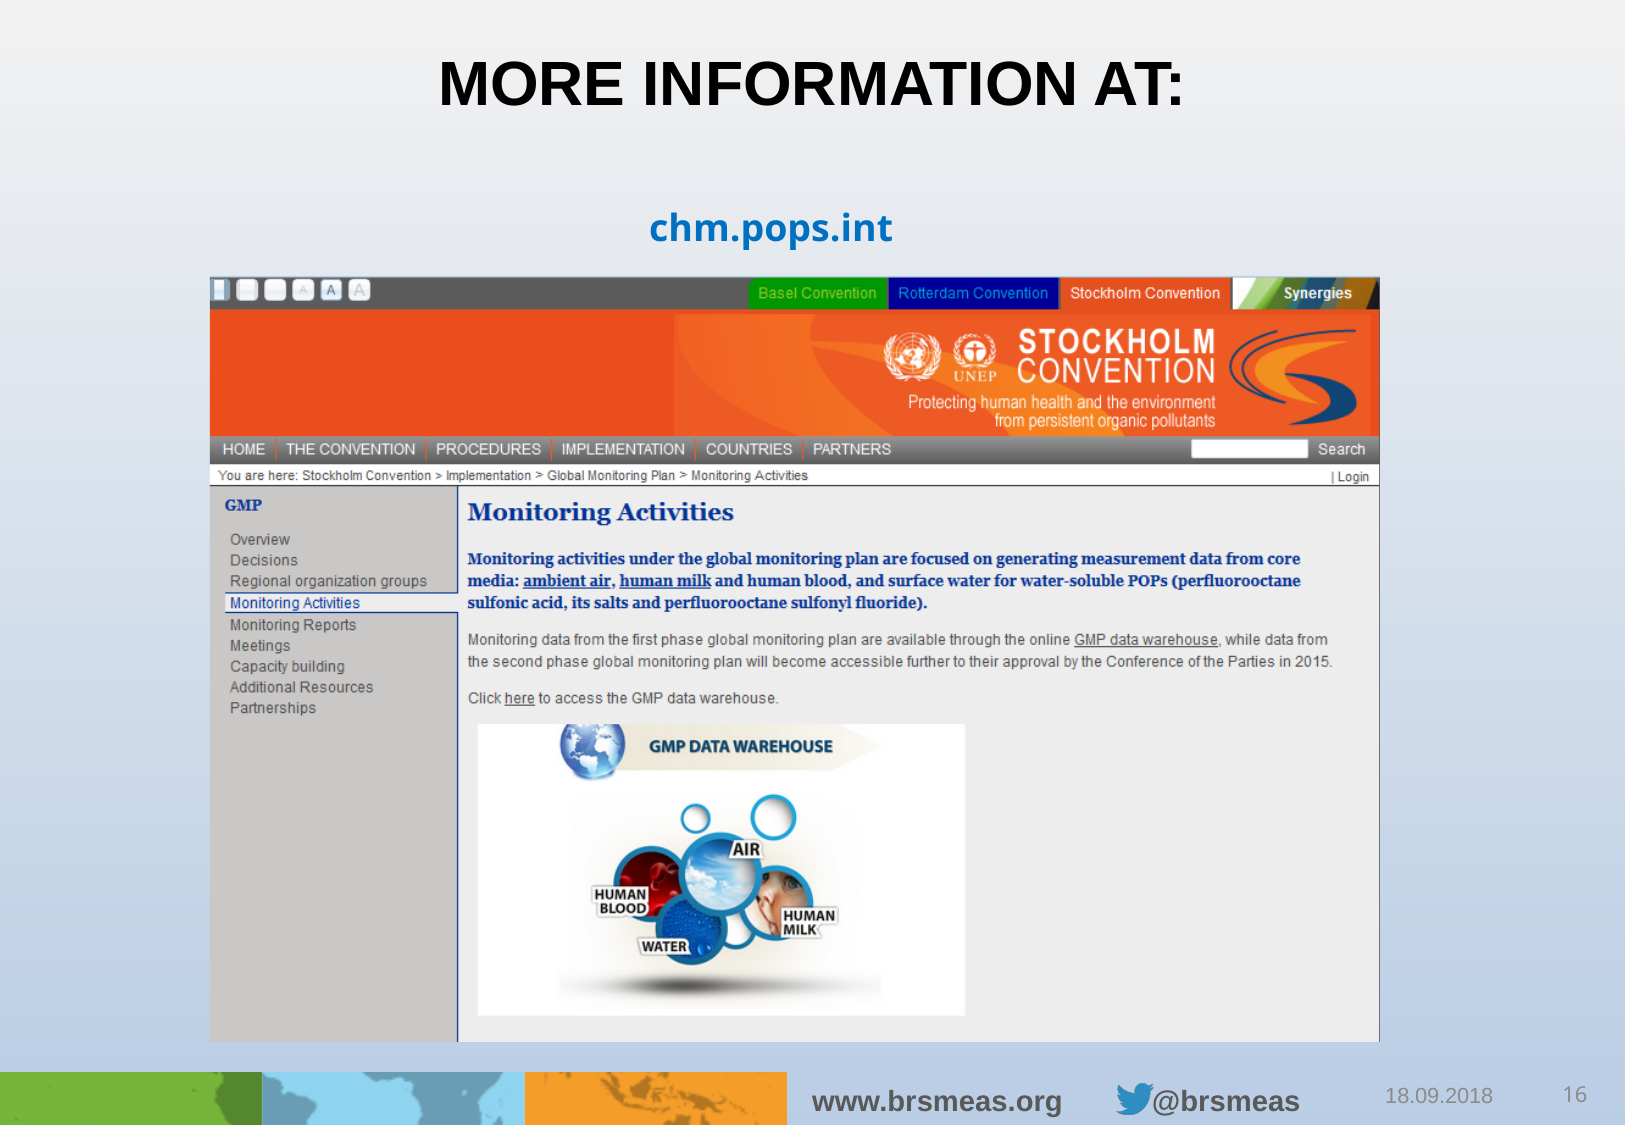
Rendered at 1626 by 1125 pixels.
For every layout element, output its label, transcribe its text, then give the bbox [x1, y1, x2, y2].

picture [209, 275, 1381, 1042]
picture [0, 1072, 787, 1125]
picture [1116, 1083, 1154, 1115]
title More information at: [0, 14, 1625, 157]
text_box chm.pops.int [194, 197, 1348, 257]
